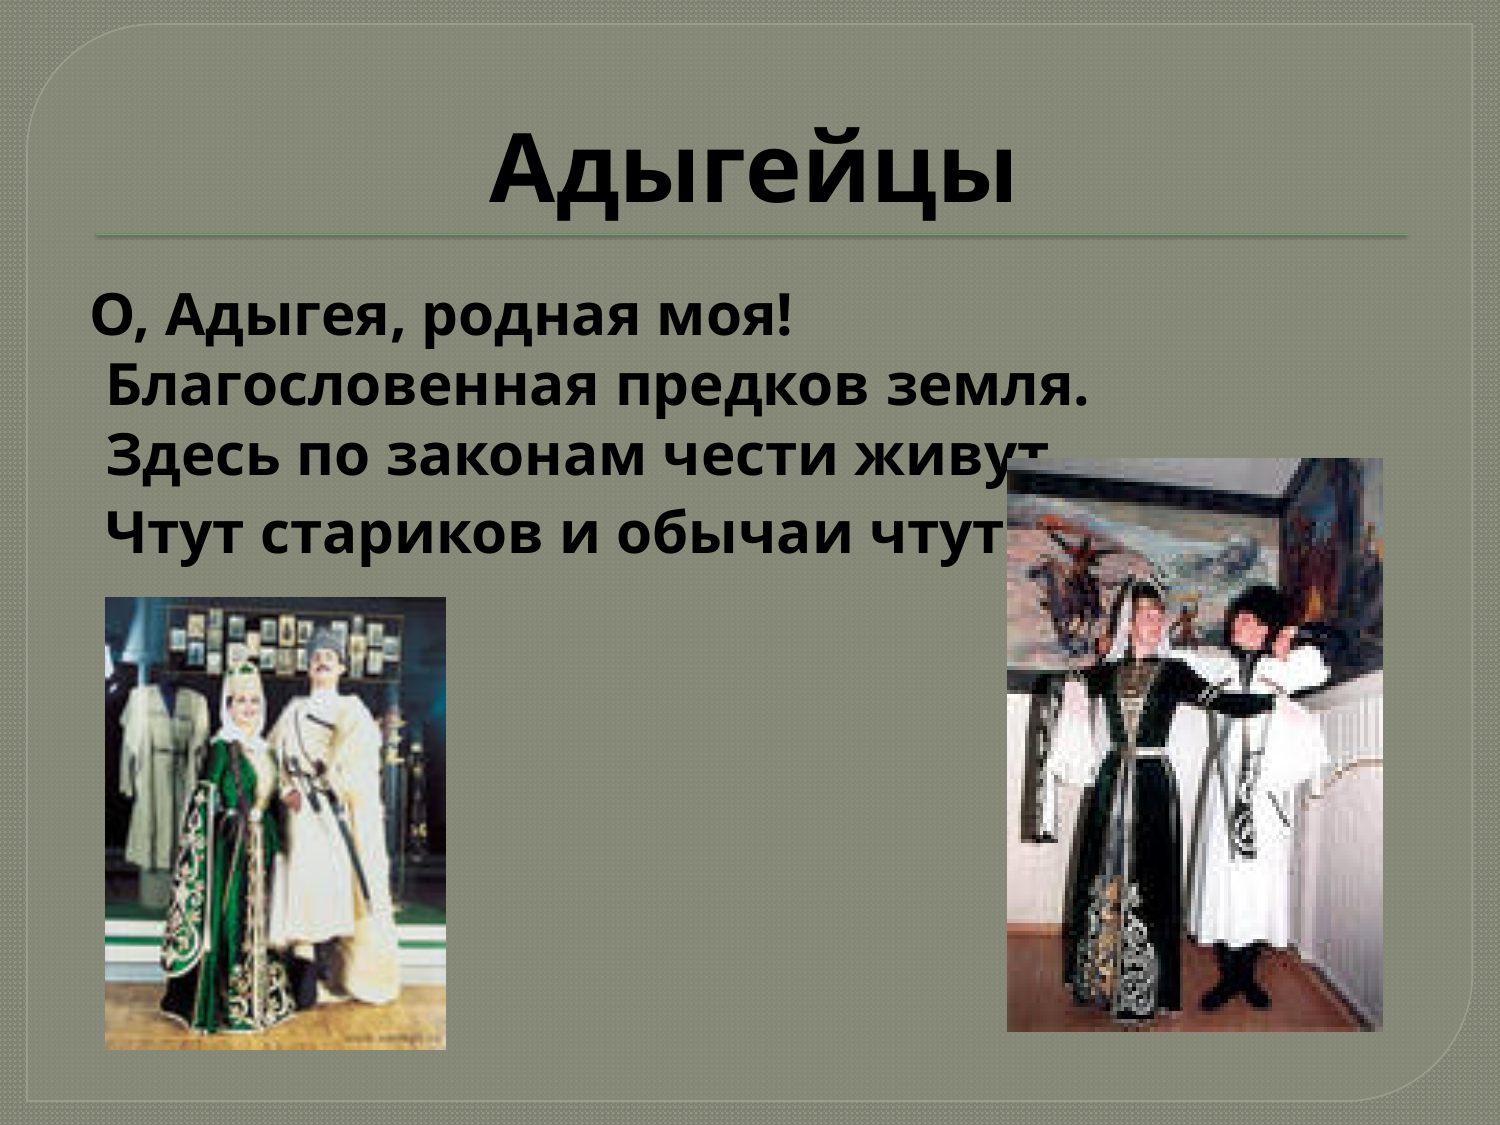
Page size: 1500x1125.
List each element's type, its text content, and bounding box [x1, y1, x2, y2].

picture [1007, 458, 1383, 1032]
list О, Адыгея, родная моя! Благословенная предков земля. Здесь по законам чести живут, Чтут стариков и обычаи чтут. [75, 270, 1425, 1013]
title Адыгейцы [75, 41, 1425, 230]
picture [105, 597, 446, 1050]
